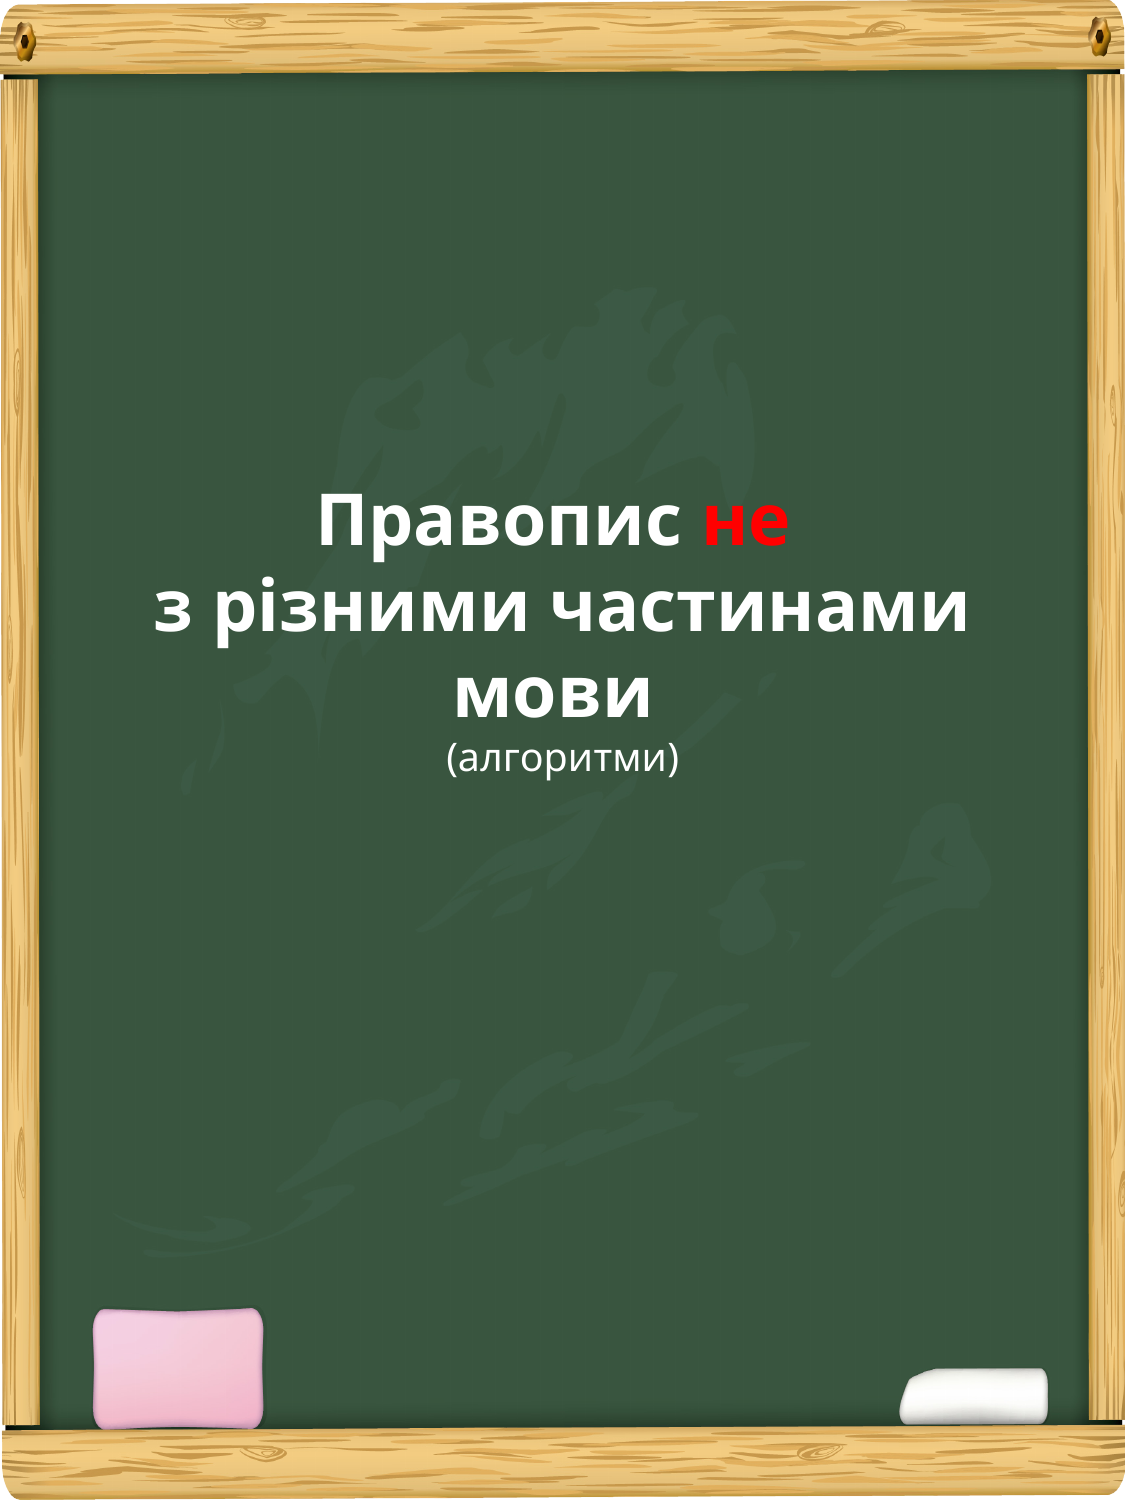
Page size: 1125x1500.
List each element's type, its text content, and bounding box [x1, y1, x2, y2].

picture [0, 0, 1125, 1500]
title Правопис не з різними частинами мови (алгоритми) [84, 465, 1041, 788]
